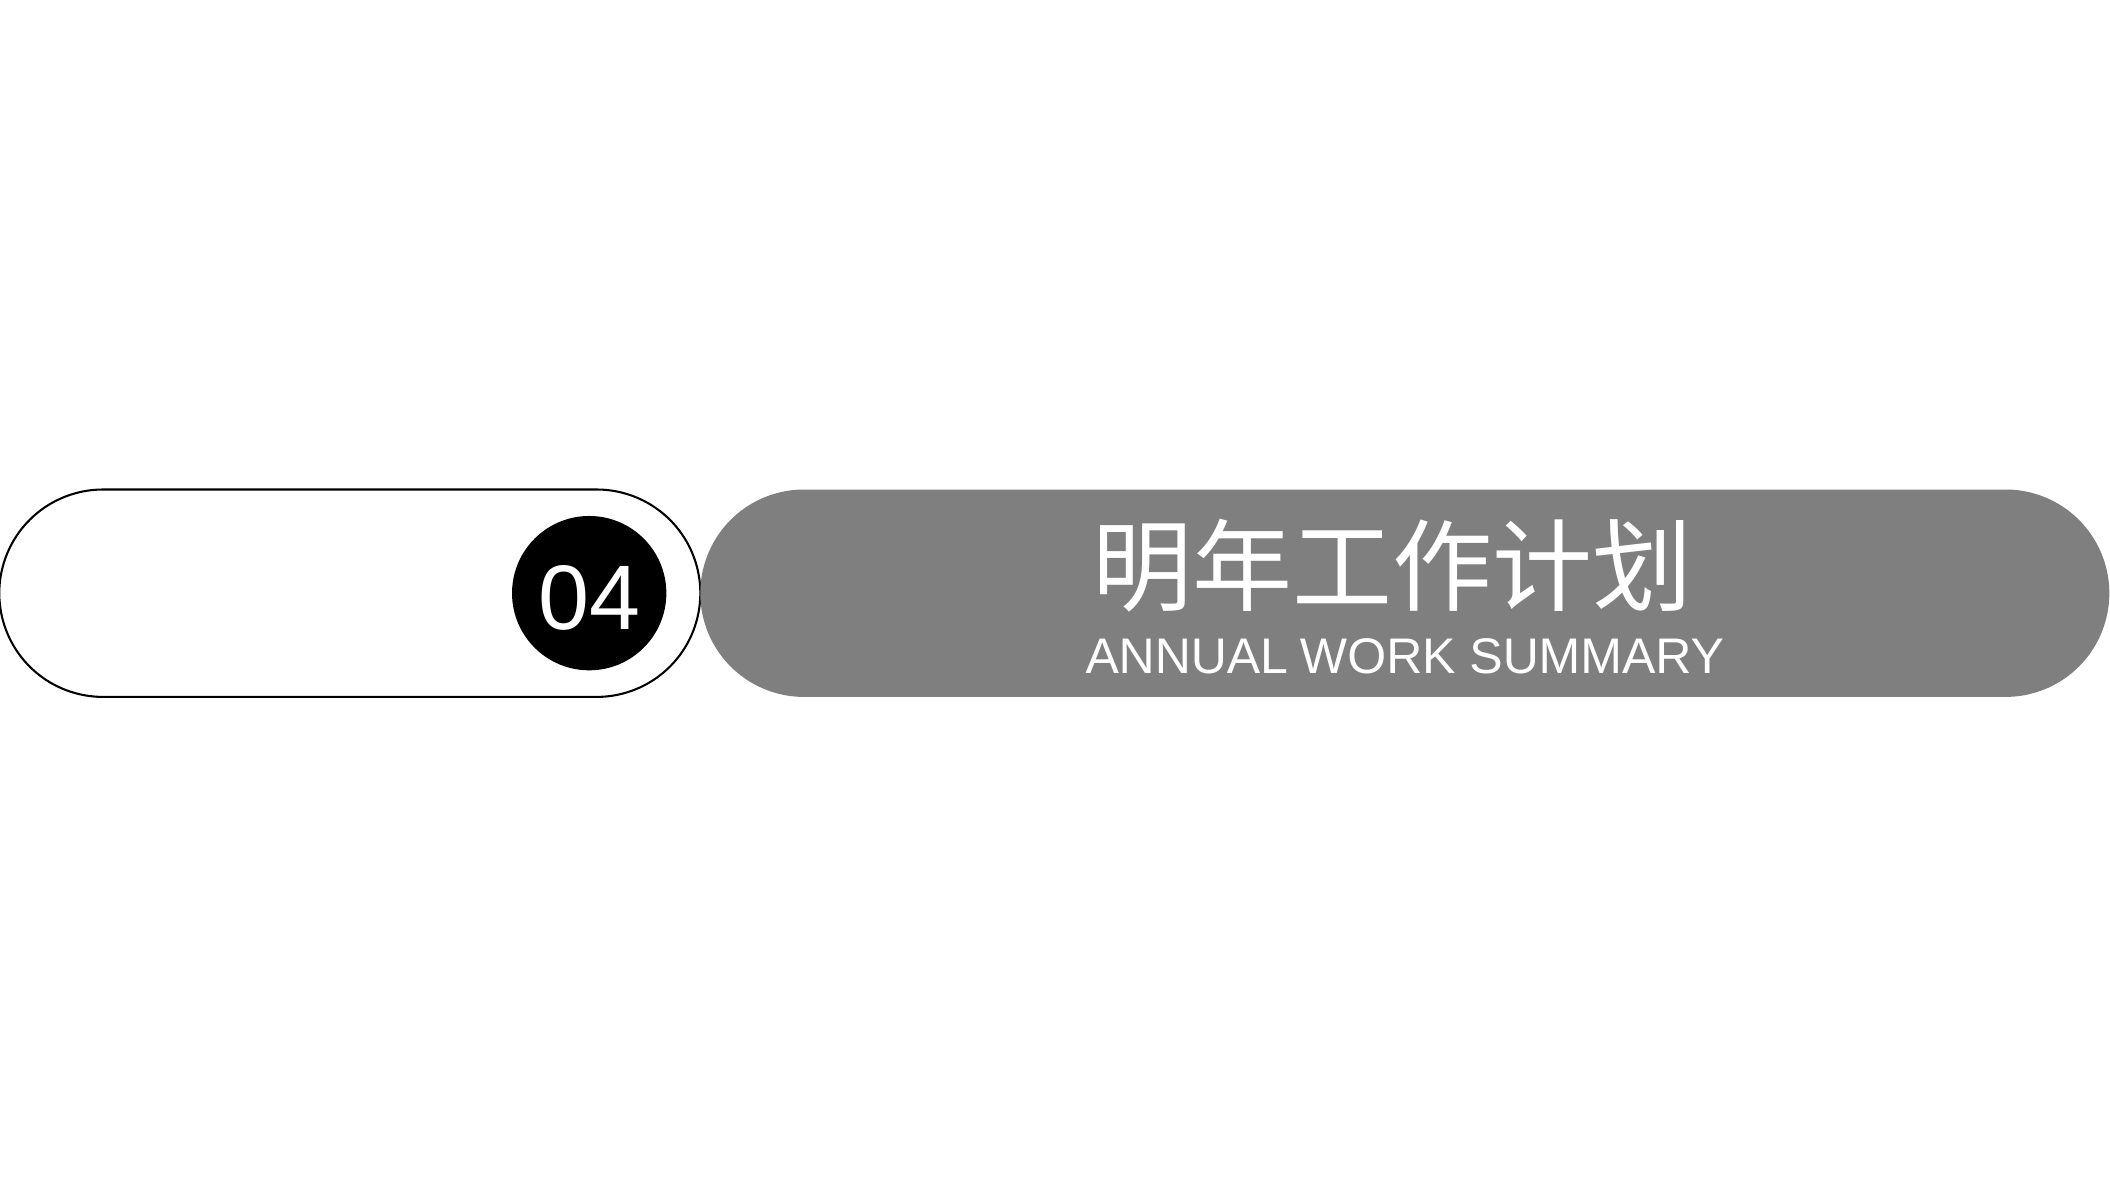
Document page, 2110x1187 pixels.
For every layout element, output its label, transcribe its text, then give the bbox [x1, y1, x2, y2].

text_box [0, 488, 700, 698]
text_box 04 [510, 514, 668, 672]
text_box [699, 488, 2110, 698]
